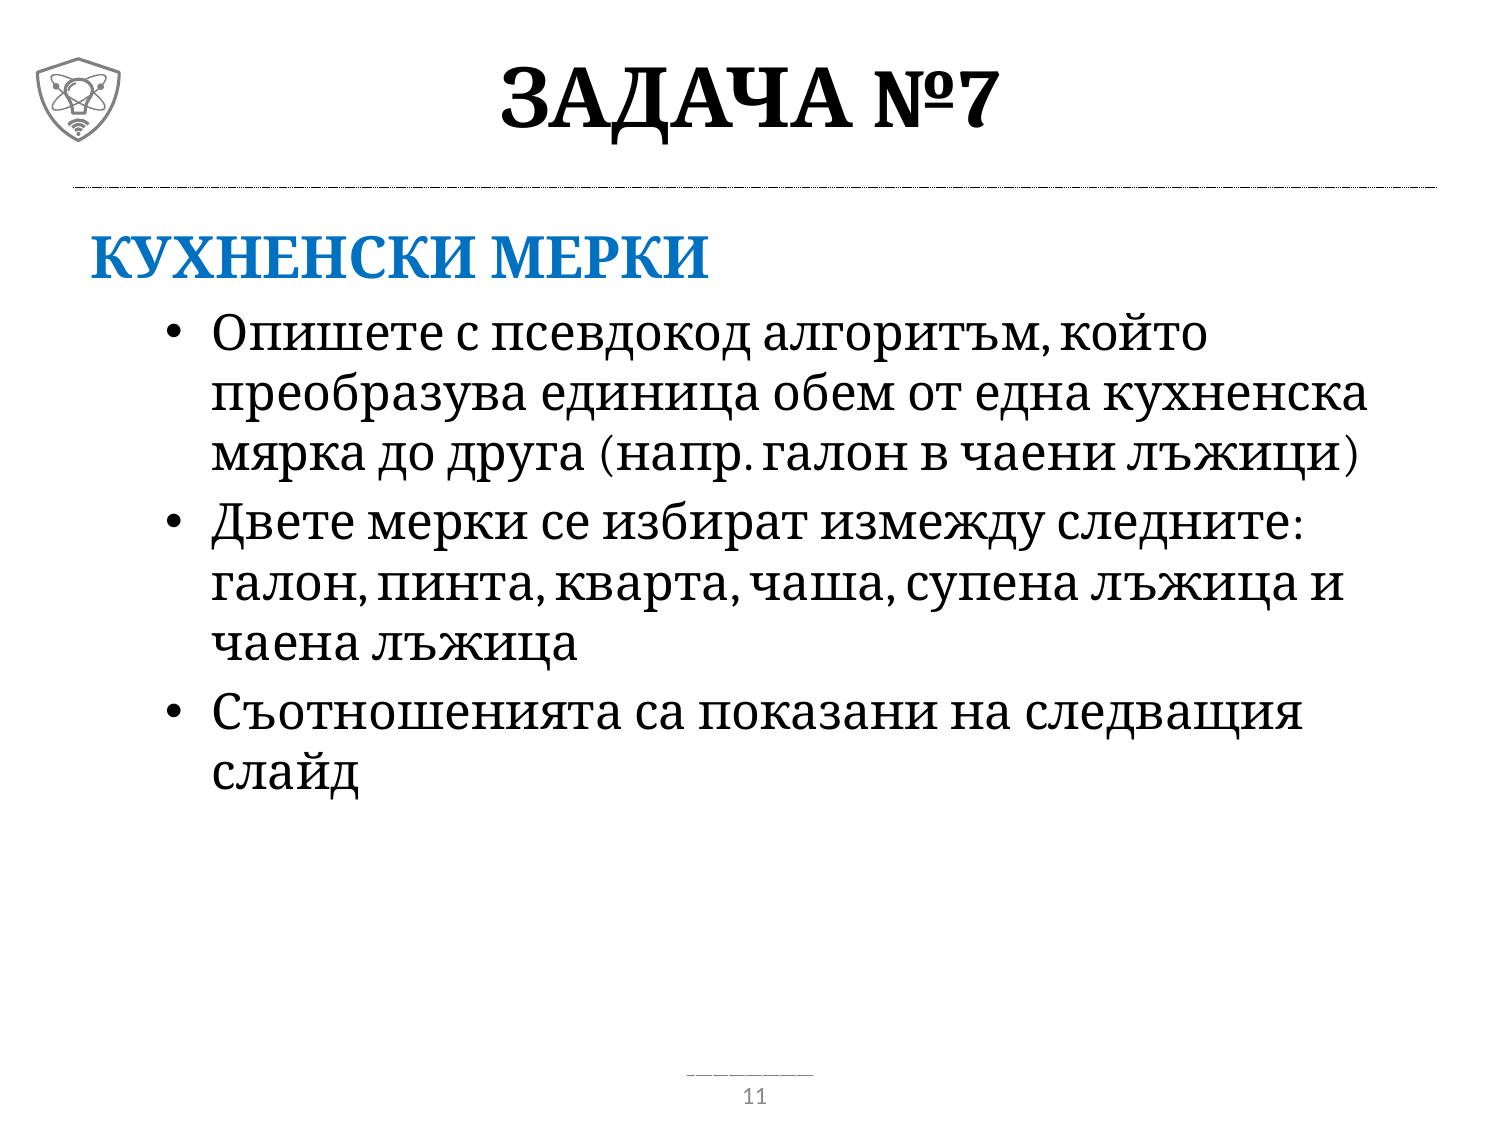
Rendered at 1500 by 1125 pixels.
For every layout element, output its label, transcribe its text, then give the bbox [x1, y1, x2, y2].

list Кухненски мерки Опишете с псевдокод алгоритъм, който преобразува единица обем от една кухненска мярка до друга (напр. галон в чаени лъжици) Двете мерки се избират измежду следните: галон, пинта, кварта, чаша, супена лъжица и чаена лъжица Съотношенията са показани на следващия слайд [75, 212, 1450, 1063]
slide_number 11 [579, 1065, 930, 1125]
title Задача №7 [0, 0, 1500, 188]
